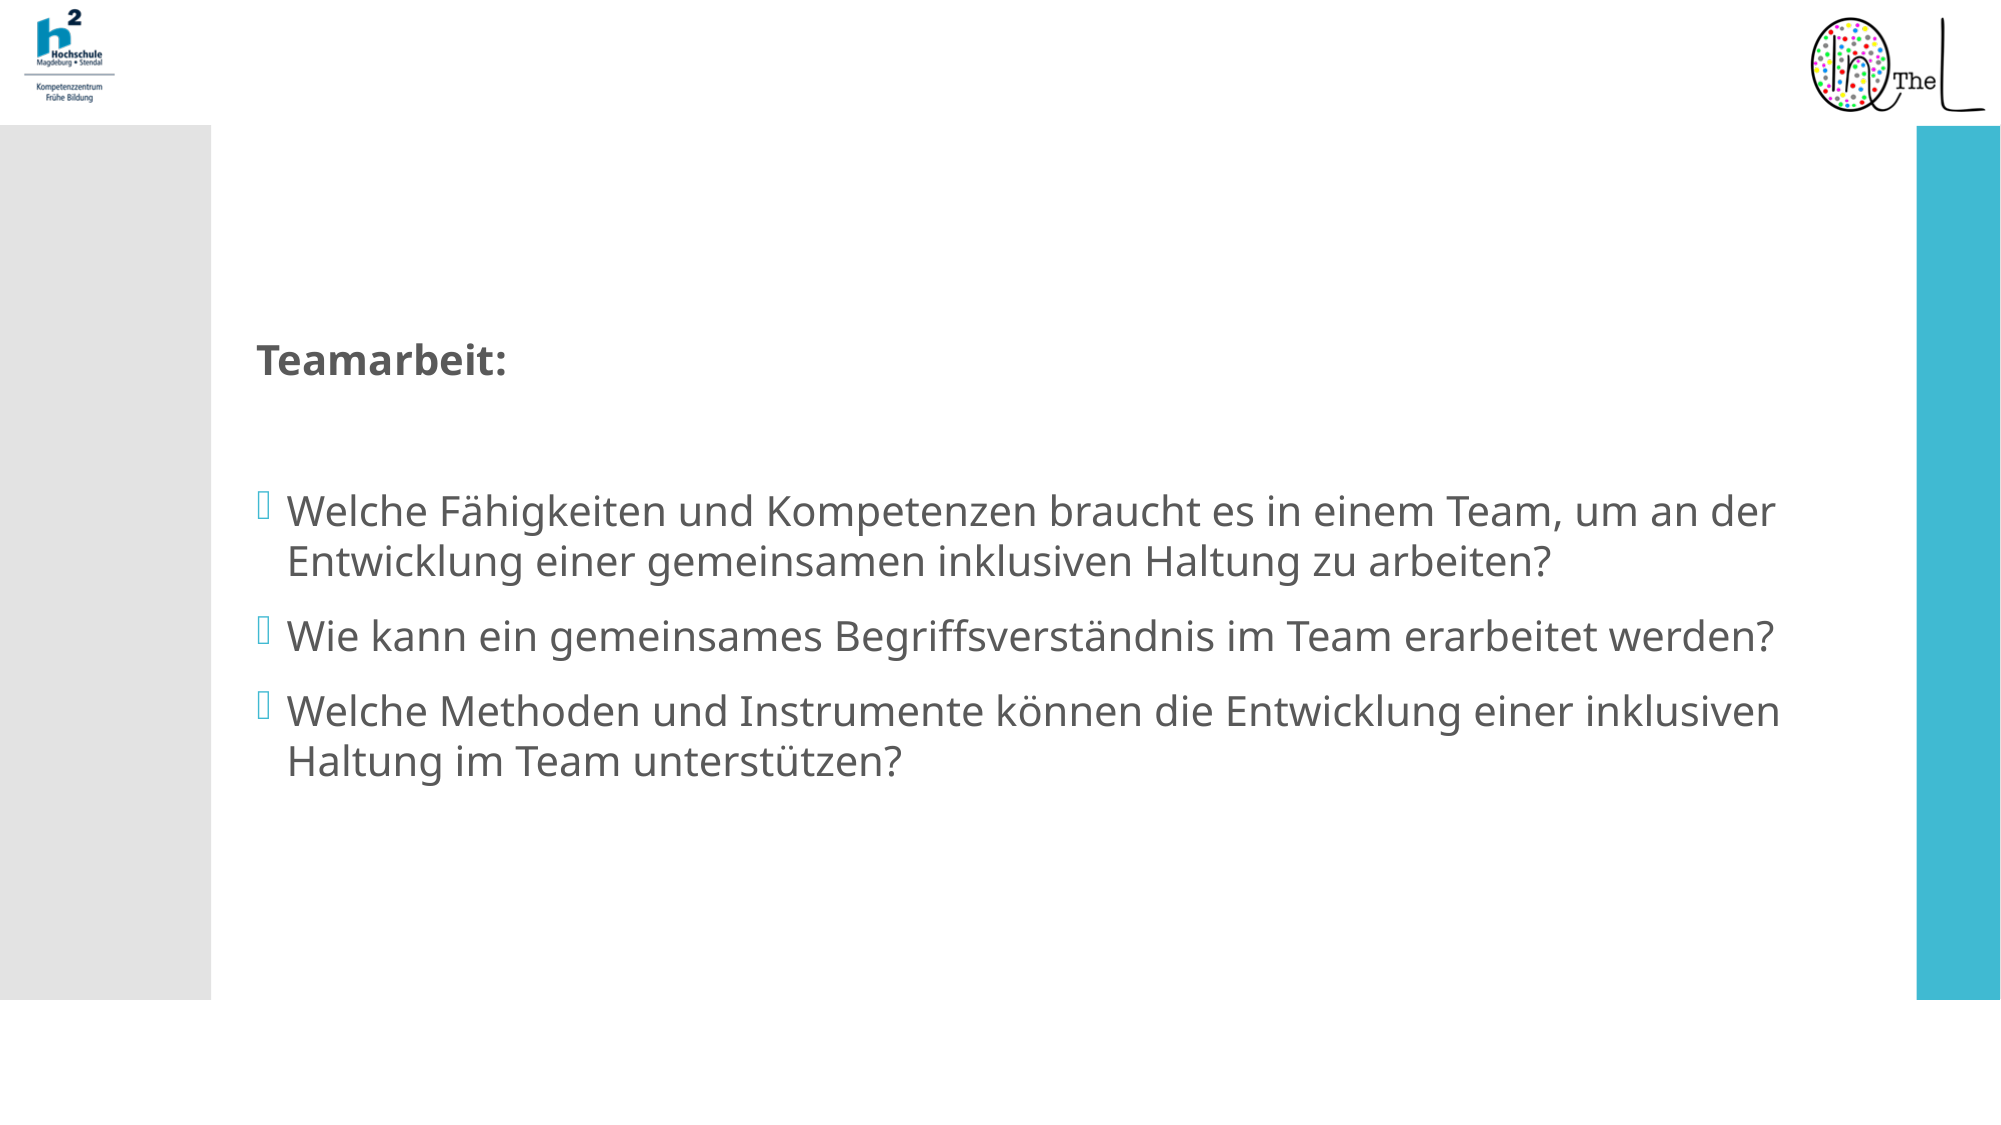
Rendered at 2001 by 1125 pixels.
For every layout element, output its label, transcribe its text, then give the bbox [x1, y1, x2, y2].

list Teamarbeit: Welche Fähigkeiten und Kompetenzen braucht es in einem Team, um an der Entwicklung einer gemeinsamen inklusiven Haltung zu arbeiten? Wie kann ein gemeinsames Begriffsverständnis im Team erarbeitet werden? Welche Methoden und Instrumente können die Entwicklung einer inklusiven Haltung im Team unterstützen? [241, 332, 1887, 793]
text_box [0, 124, 212, 1001]
text_box [0, 0, 2000, 1125]
picture [1809, 17, 1987, 113]
picture [13, 0, 127, 113]
text_box [1916, 125, 2000, 1001]
